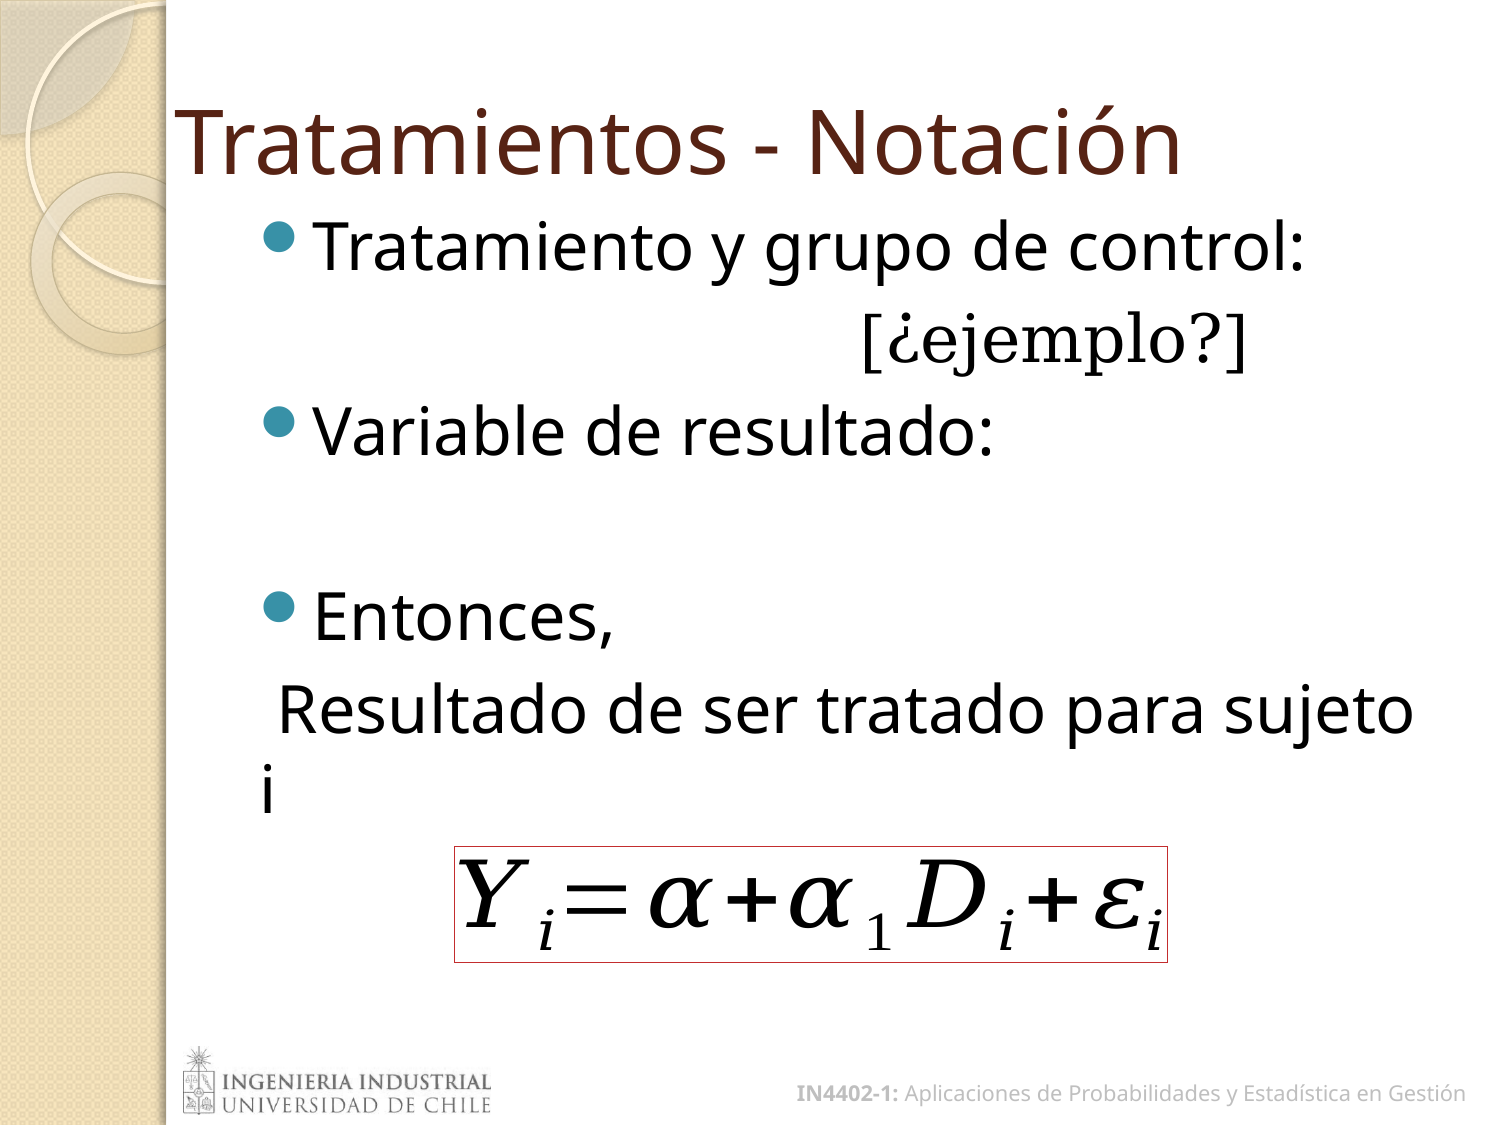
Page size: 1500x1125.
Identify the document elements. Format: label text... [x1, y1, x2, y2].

picture [183, 1046, 491, 1115]
title Tratamientos - Notación [159, 45, 1500, 233]
